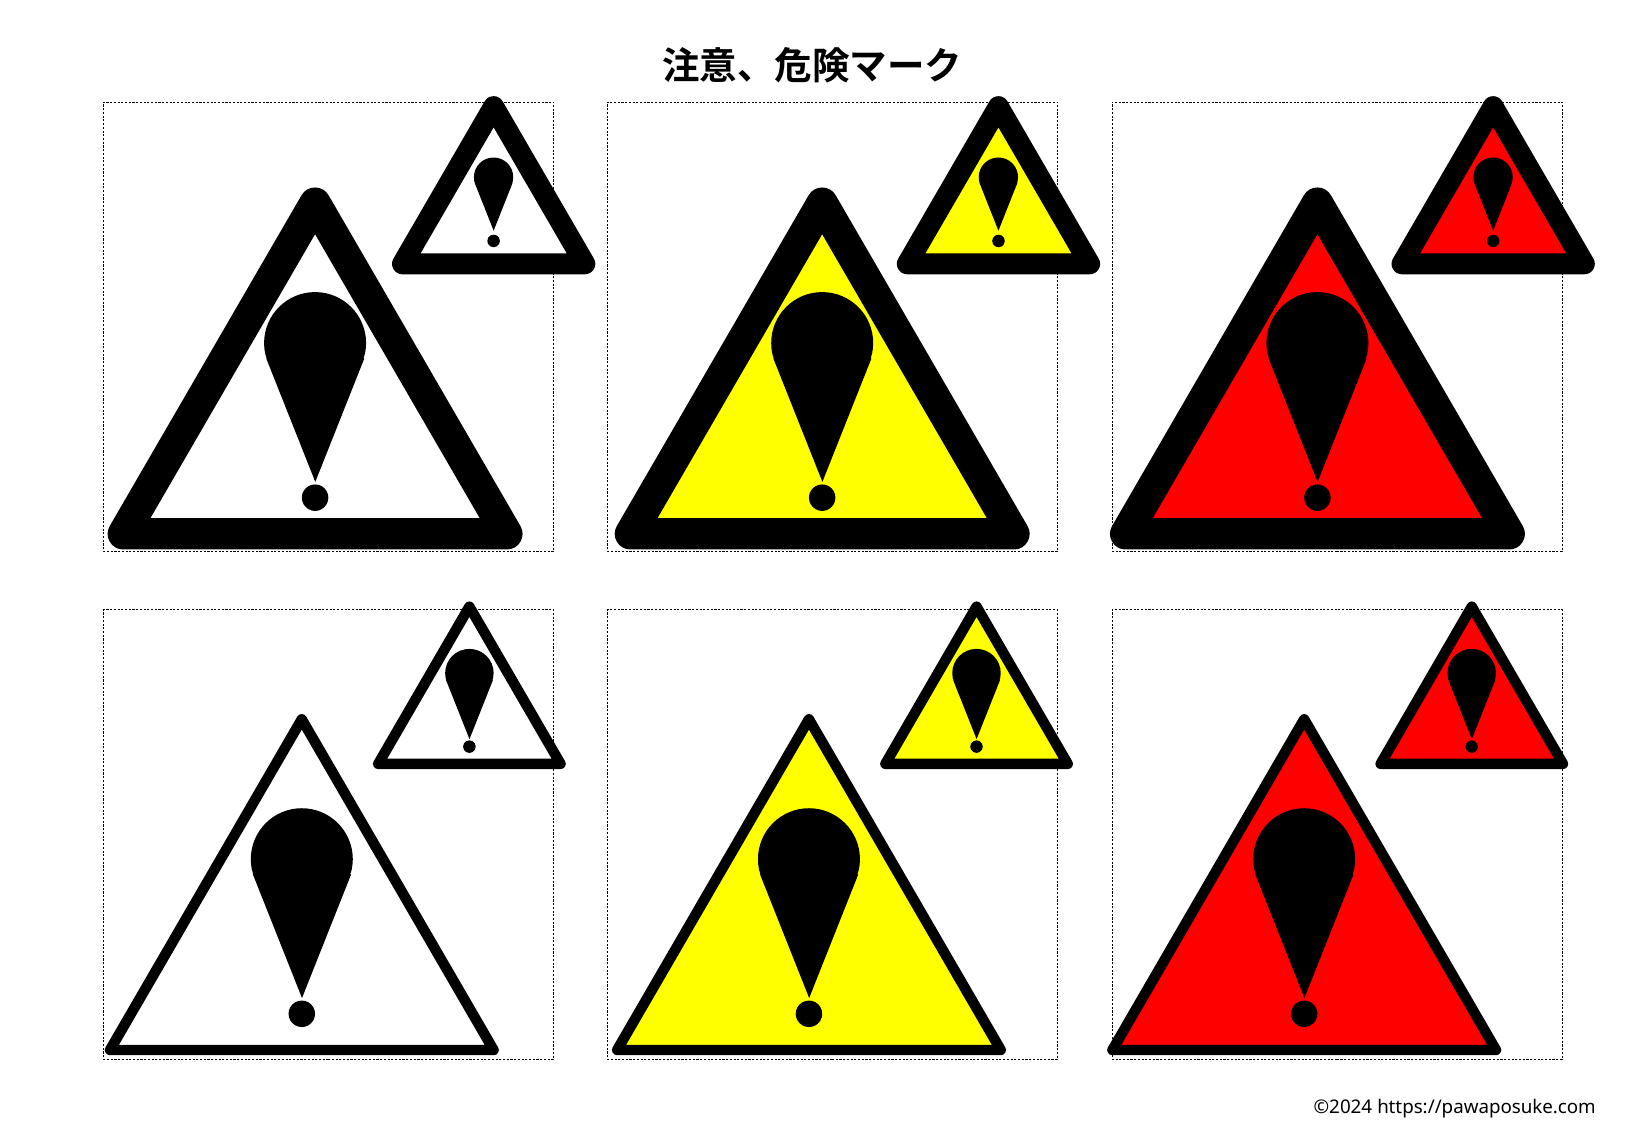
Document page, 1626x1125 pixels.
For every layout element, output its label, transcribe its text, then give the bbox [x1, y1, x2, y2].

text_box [402, 106, 586, 265]
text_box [1401, 106, 1585, 265]
text_box 注意、危険マーク [647, 34, 978, 95]
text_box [616, 718, 1002, 1051]
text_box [1125, 202, 1510, 535]
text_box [906, 106, 1090, 265]
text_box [122, 202, 508, 535]
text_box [1112, 718, 1497, 1051]
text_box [885, 606, 1068, 765]
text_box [1380, 606, 1564, 765]
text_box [109, 718, 494, 1051]
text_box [630, 202, 1015, 535]
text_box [377, 606, 561, 765]
